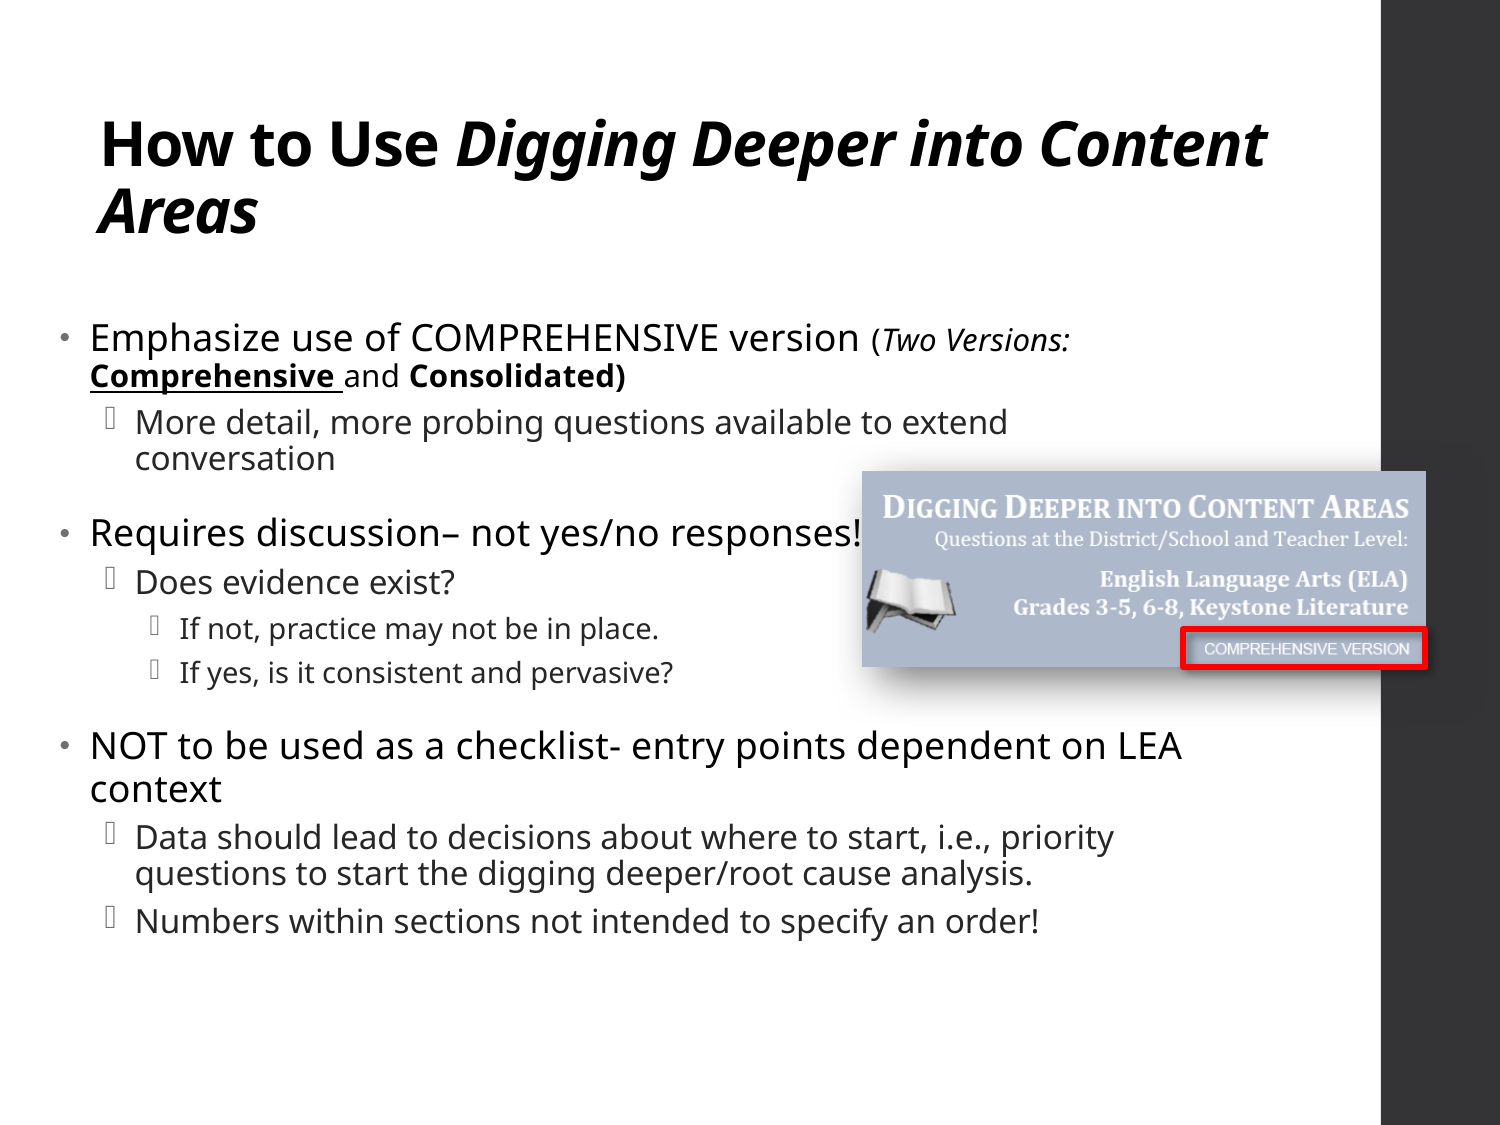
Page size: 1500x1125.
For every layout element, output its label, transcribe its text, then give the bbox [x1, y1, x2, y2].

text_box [861, 470, 1426, 668]
title How to Use Digging Deeper into Content Areas [84, 103, 1355, 282]
list Emphasize use of COMPREHENSIVE version (Two Versions: Comprehensive and Consolidated) More detail, more probing questions available to extend conversation Requires discussion– not yes/no responses! Does evidence exist? If not, practice may not be in place. If yes, is it consistent and pervasive? NOT to be used as a checklist- entry points dependent on LEA context Data should lead to decisions about where to start, i.e., priority questions to start the digging deeper/root cause analysis. Numbers within sections not intended to specify an order! [44, 309, 1209, 982]
